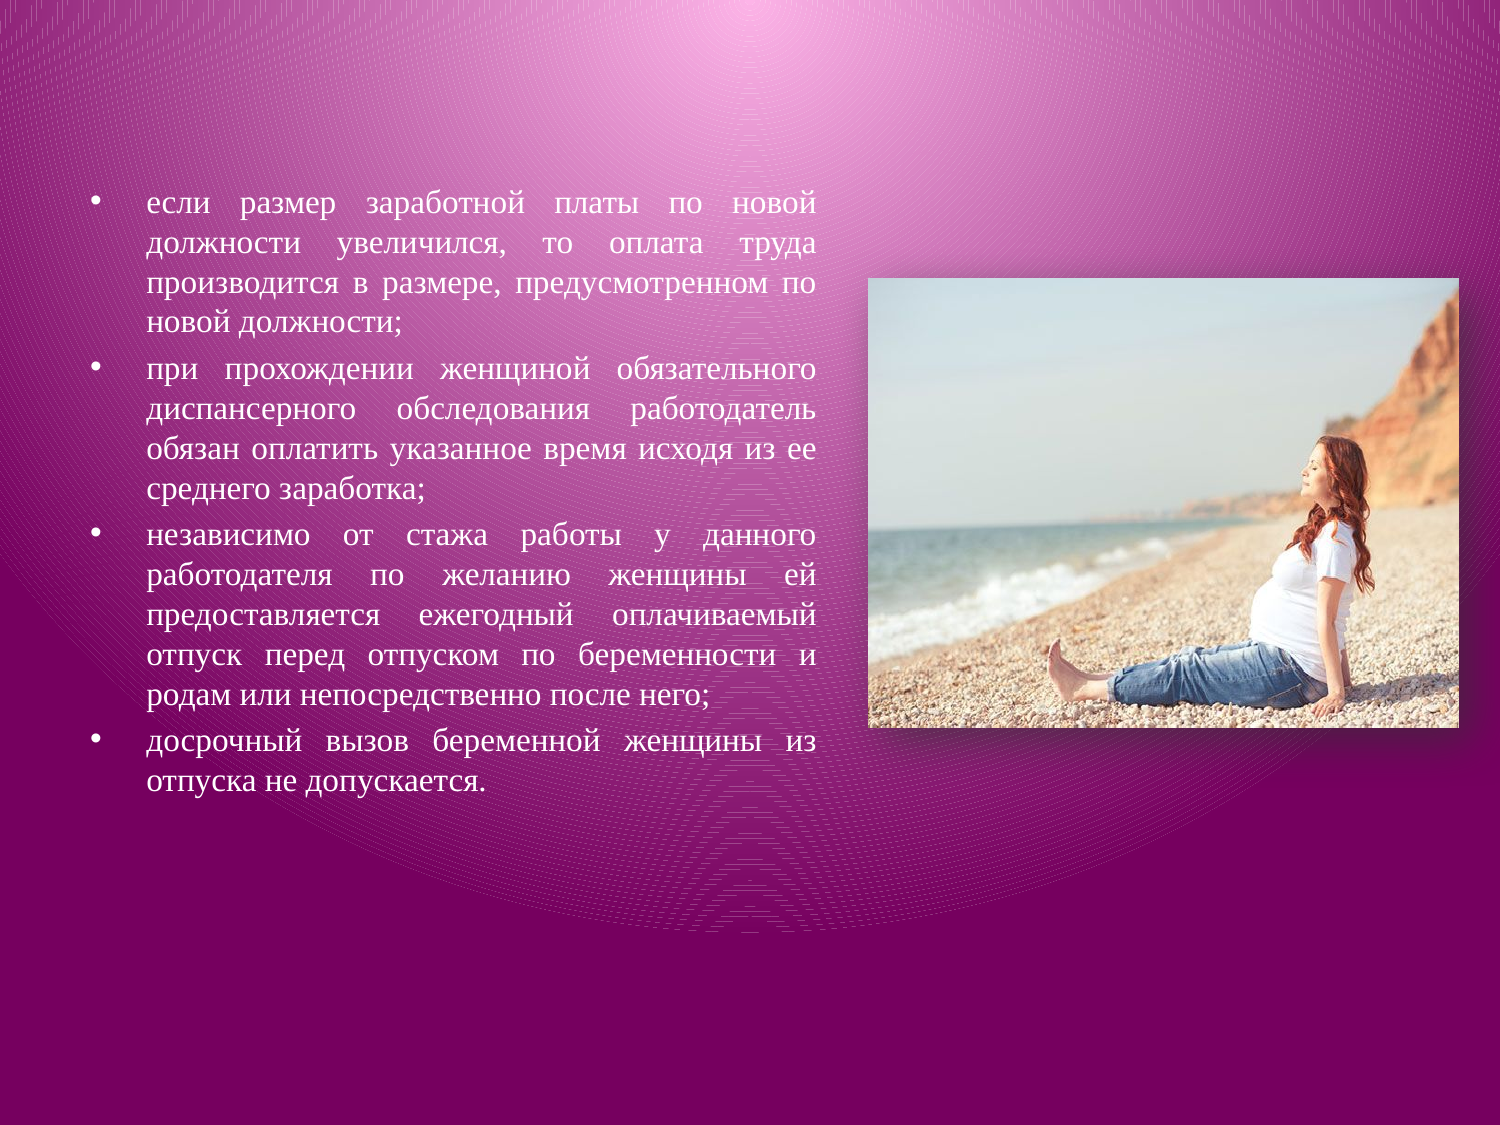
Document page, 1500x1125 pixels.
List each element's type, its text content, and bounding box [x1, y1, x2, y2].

list если размер заработной платы по новой должности увеличился, то оплата труда производится в размере, предусмотренном по новой должности; при прохождении женщиной обязательного диспансерного обследования работодатель обязан оплатить указанное время исходя из ее среднего заработка; независимо от стажа работы у данного работодателя по желанию женщины ей предоставляется ежегодный оплачиваемый отпуск перед отпуском по беременности и родам или непосредственно после него; досрочный вызов беременной женщины из отпуска не допускается. [75, 172, 833, 1035]
picture [867, 278, 1459, 729]
